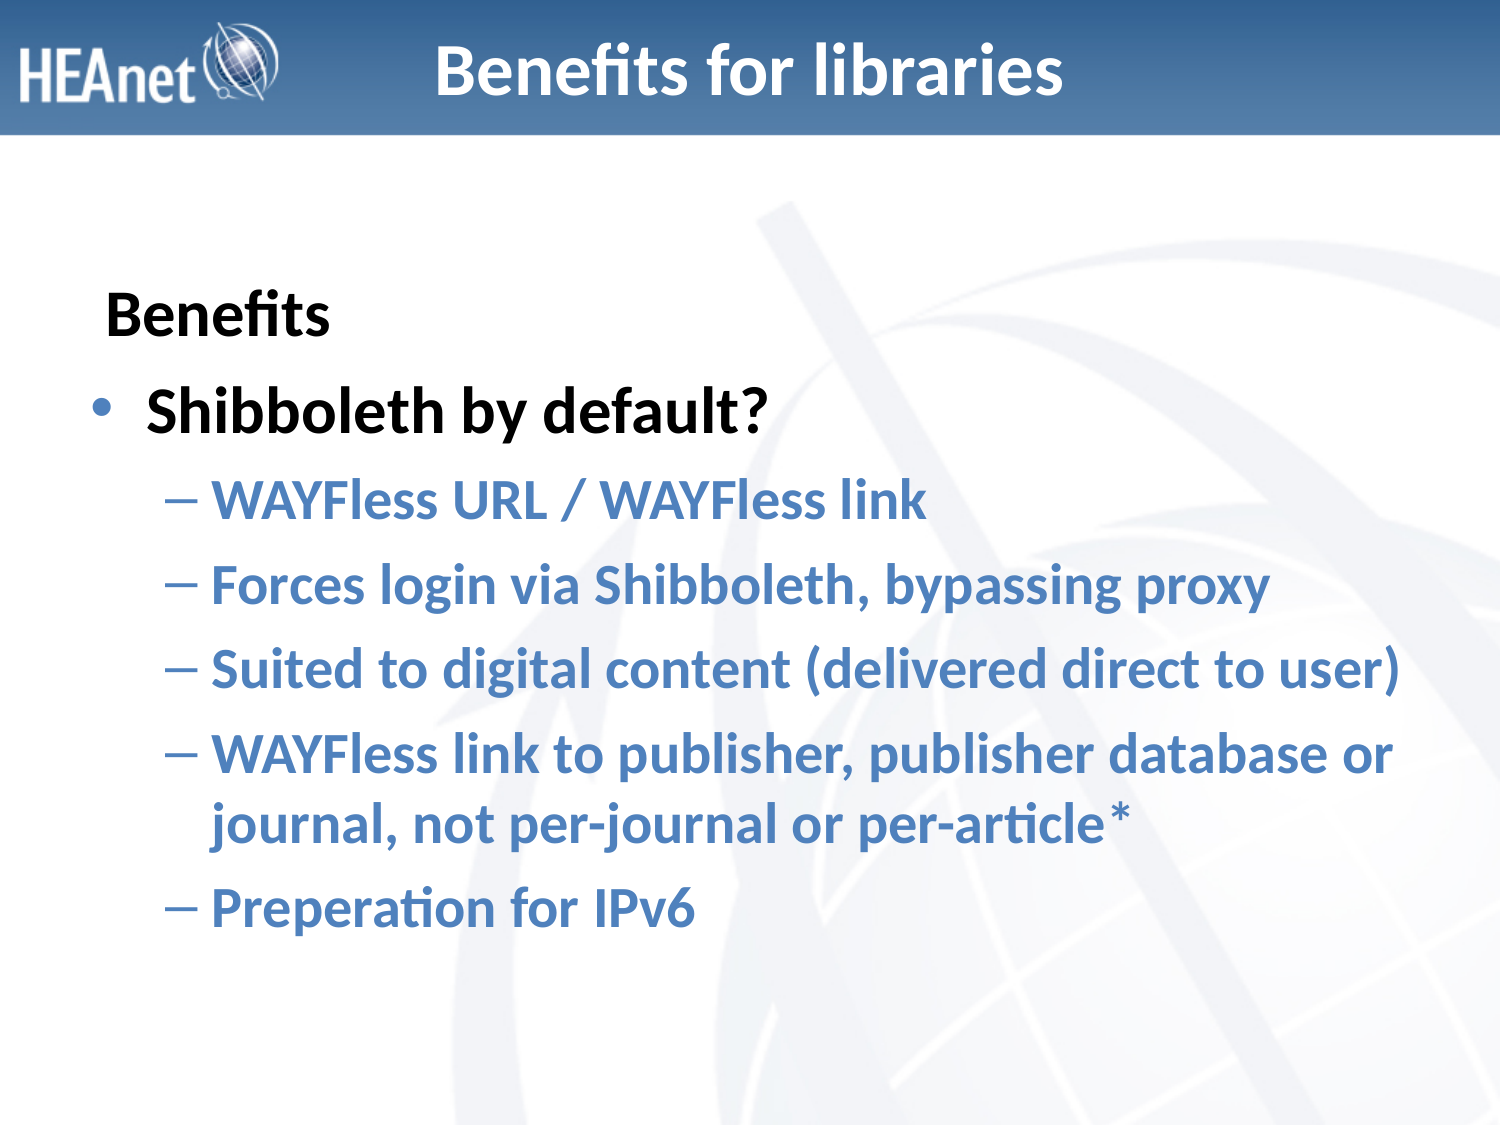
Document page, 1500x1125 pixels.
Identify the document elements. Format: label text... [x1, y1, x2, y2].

picture [0, 160, 1500, 1125]
list Benefits Shibboleth by default? WAYFless URL / WAYFless link Forces login via Shibboleth, bypassing proxy Suited to digital content (delivered direct to user) WAYFless link to publisher, publisher database or journal, not per-journal or per-article* Preperation for IPv6 [75, 262, 1425, 1005]
title Benefits for libraries [0, 0, 1500, 160]
